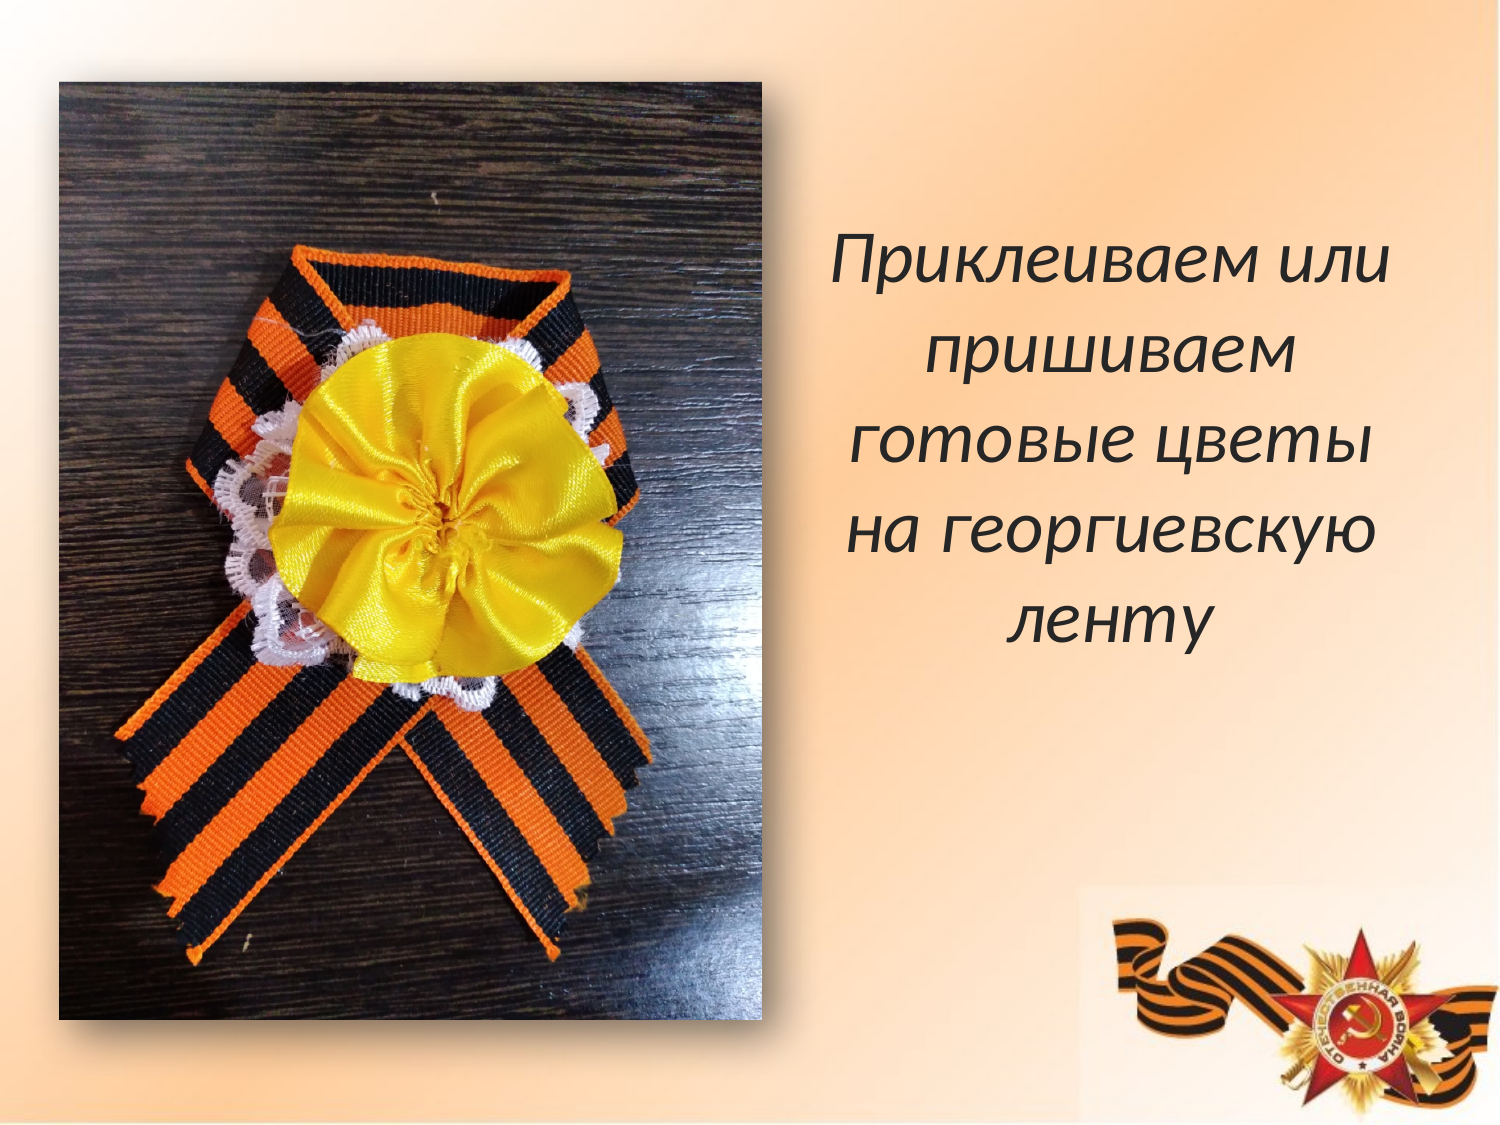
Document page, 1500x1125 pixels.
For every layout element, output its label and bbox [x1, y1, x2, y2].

list [0, 0, 1500, 1125]
list [0, 198, 880, 903]
